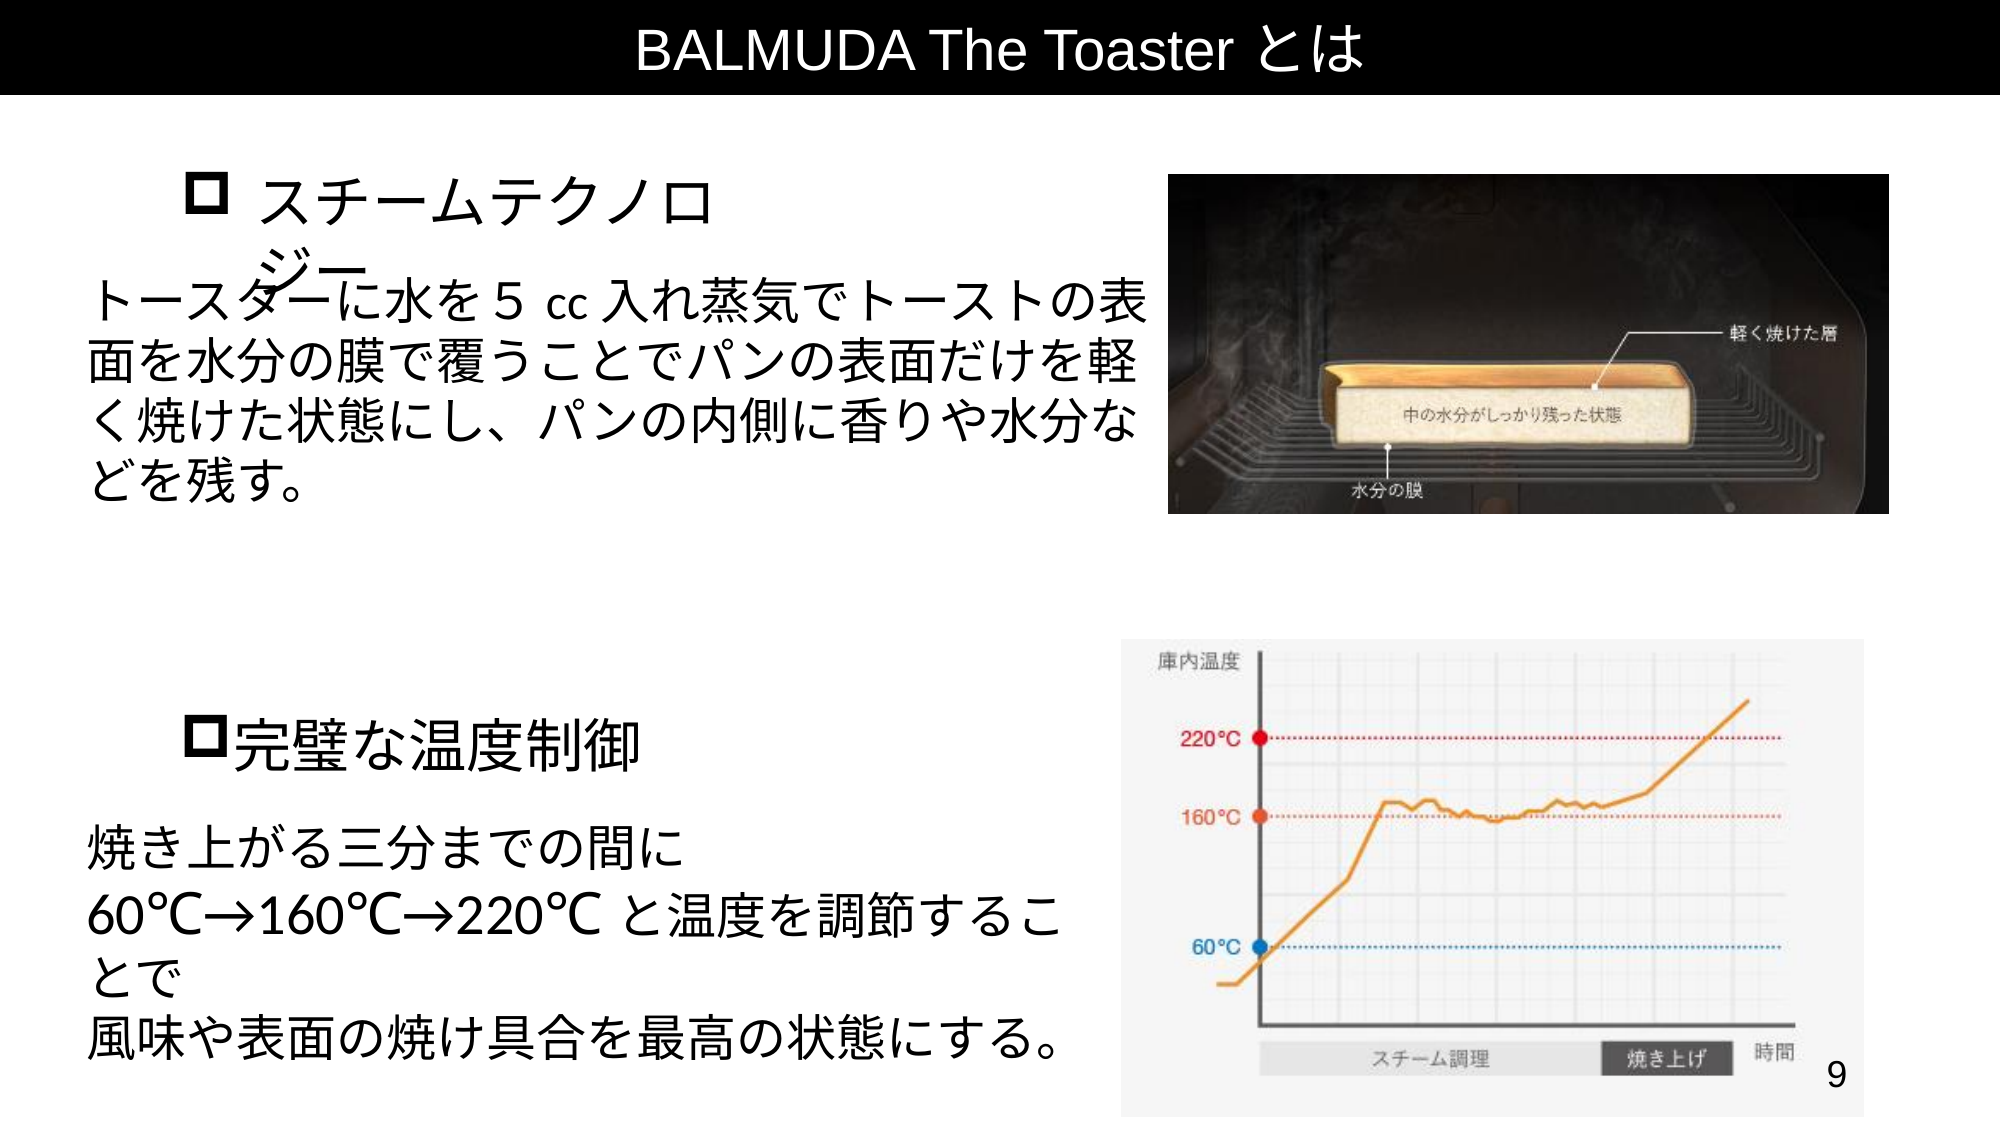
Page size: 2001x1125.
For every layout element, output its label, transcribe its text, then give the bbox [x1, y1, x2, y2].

text_box 焼き上がる三分までの間に 60℃→160℃→220℃と温度を調節することで 風味や表面の焼け具合を最高の状態にする。 [71, 808, 1121, 1074]
text_box BALMUDA The Toasterとは [0, 0, 2000, 95]
picture [1121, 639, 1864, 1117]
text_box トースターに水を５cc入れ蒸気でトーストの表面を水分の膜で覆うことでパンの表面だけを軽く焼けた状態にし、パンの内側に香りや水分などを残す。 [71, 261, 1169, 517]
picture [1168, 174, 1889, 514]
text_box 完璧な温度制御 [165, 701, 657, 787]
text_box スチームテクノロジー [166, 158, 800, 261]
